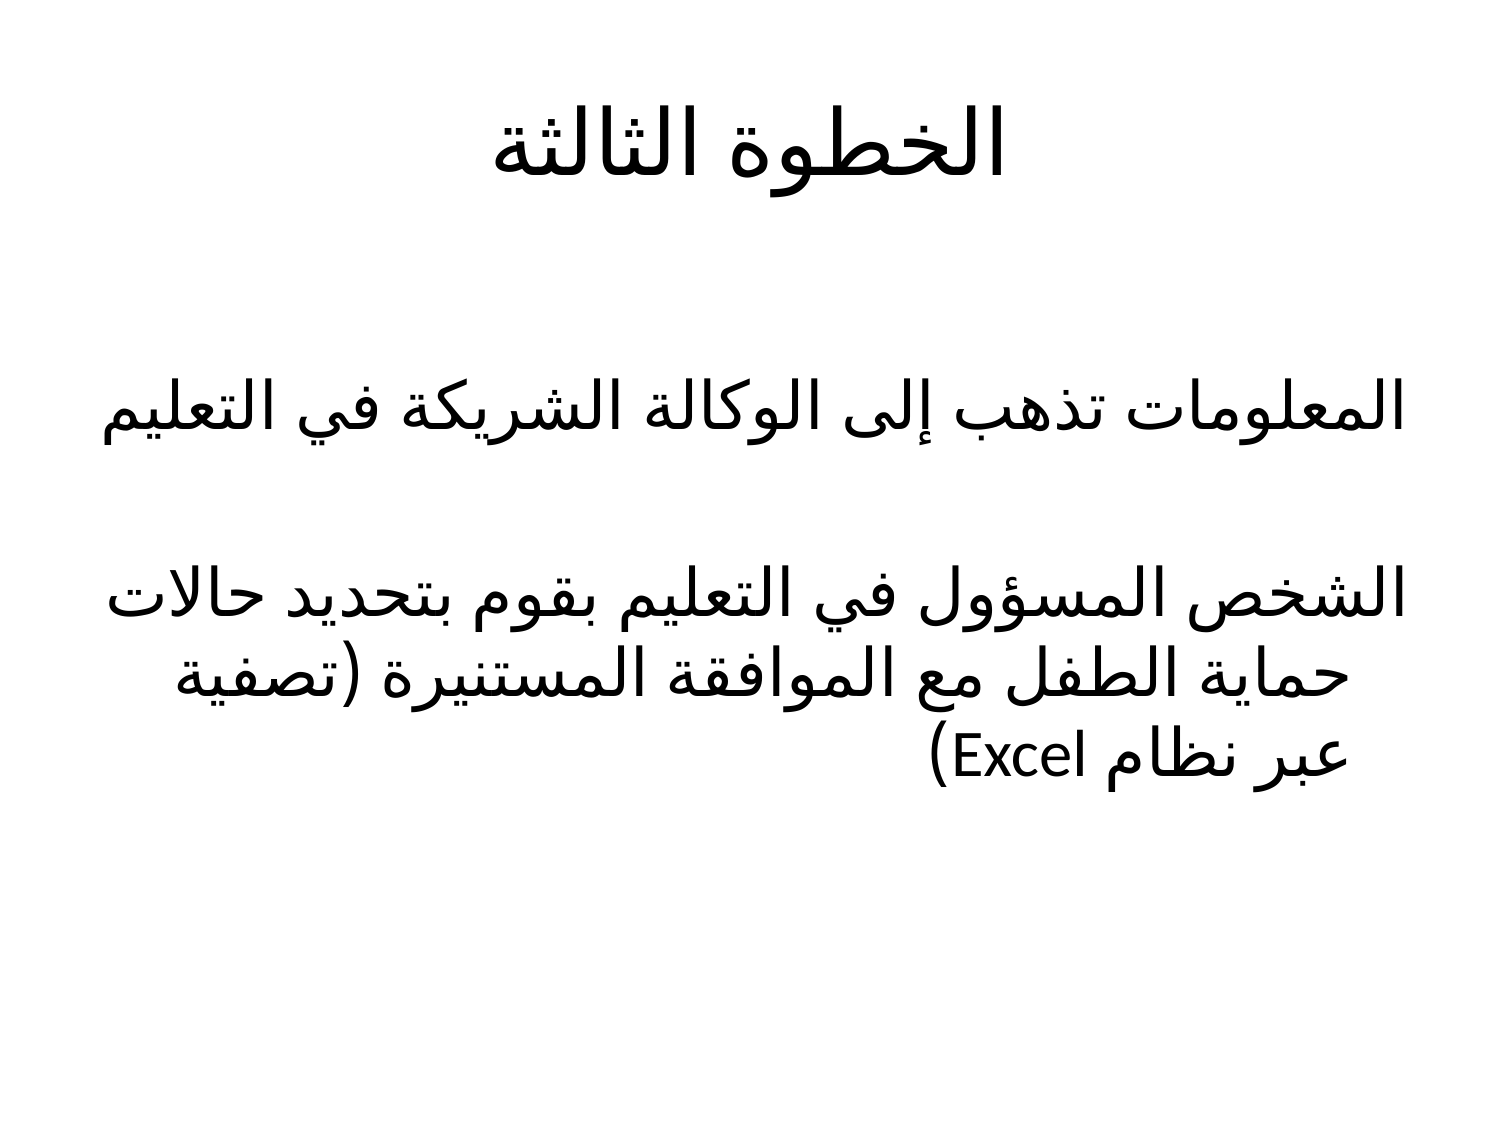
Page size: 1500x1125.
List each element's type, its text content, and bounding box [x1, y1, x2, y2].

list المعلومات تذهب إلى الوكالة الشريكة في التعليم الشخص المسؤول في التعليم بقوم بتحديد حالات حماية الطفل مع الموافقة المستنيرة (تصفية عبر نظام Excel) [75, 262, 1425, 1005]
title الخطوة الثالثة [75, 45, 1425, 233]
